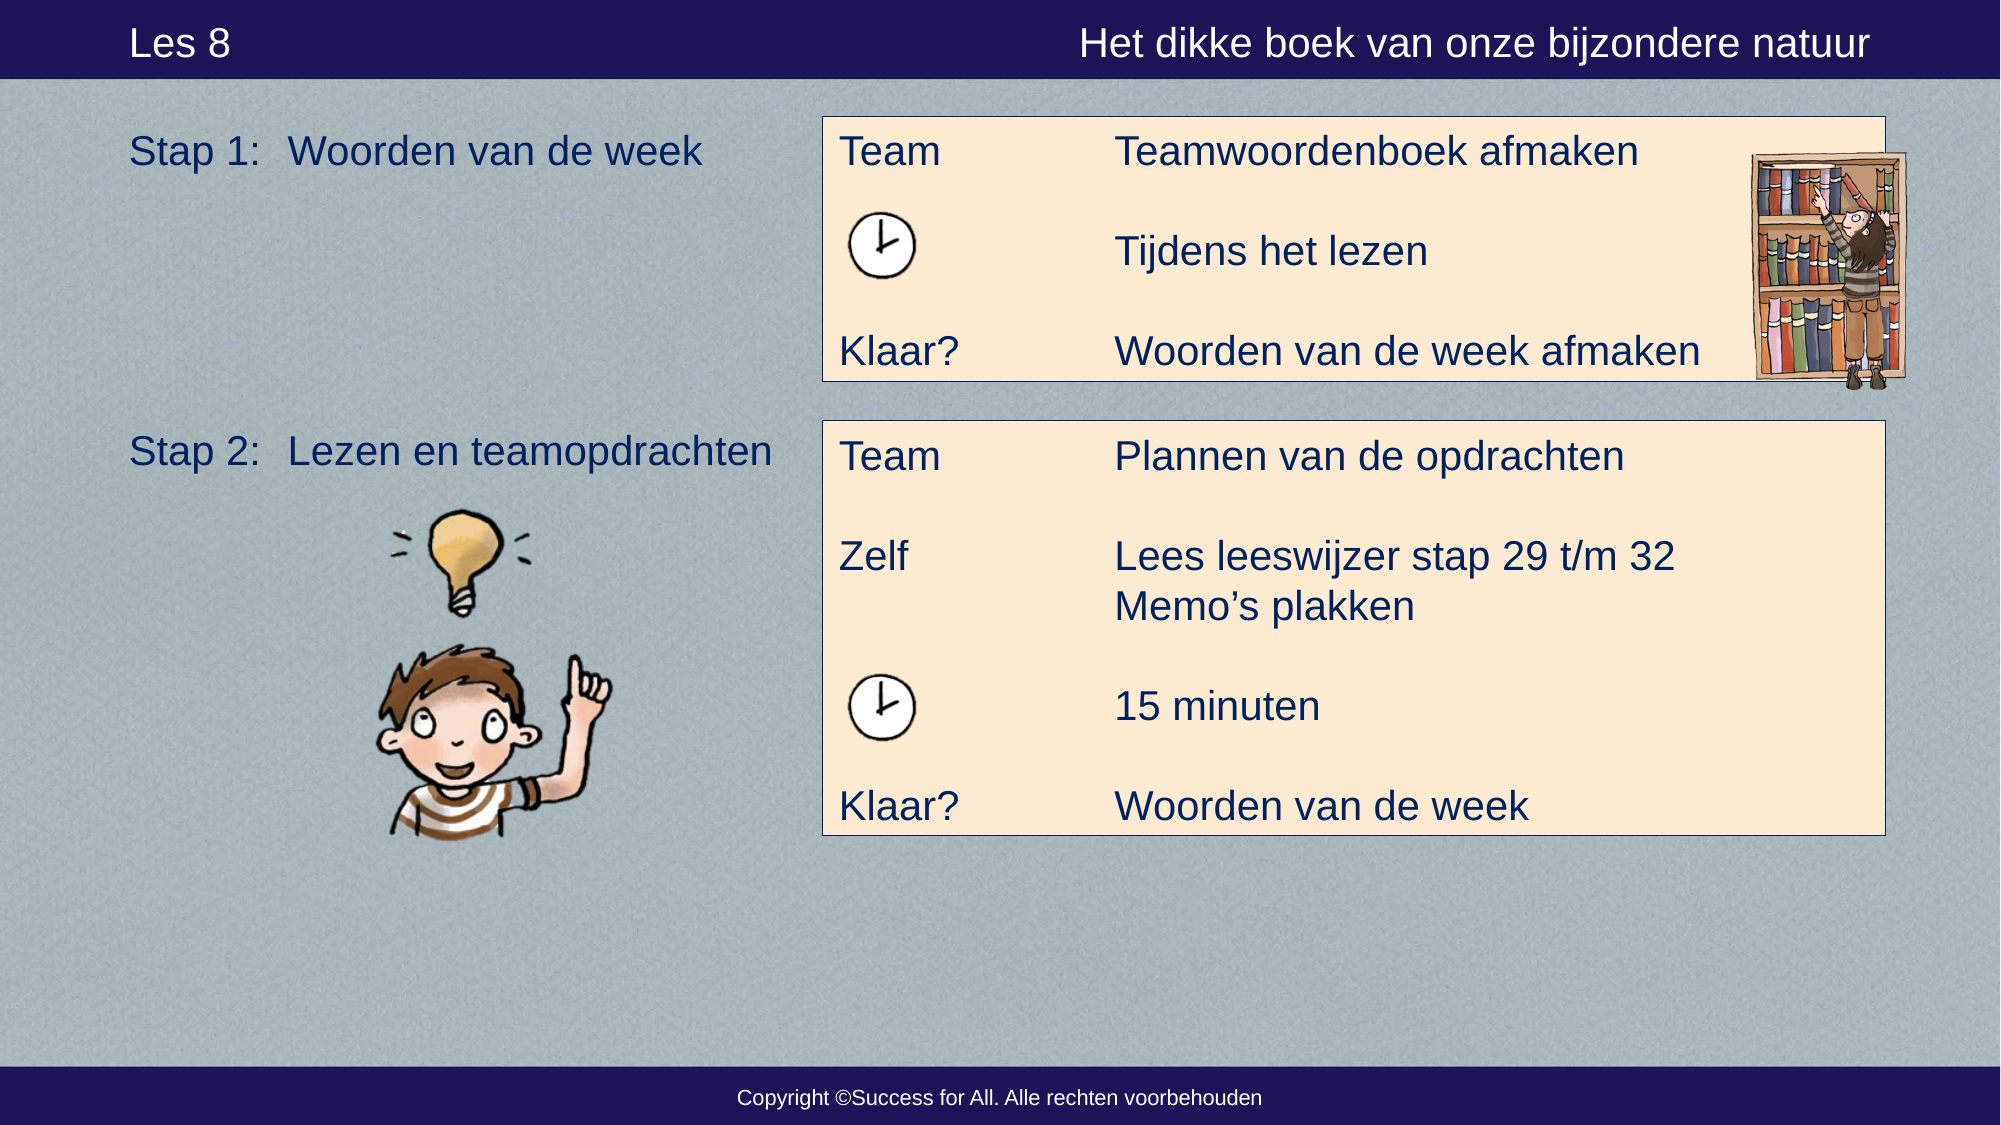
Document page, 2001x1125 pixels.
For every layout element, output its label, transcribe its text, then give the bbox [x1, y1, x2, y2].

text_box Copyright ©Success for All. Alle rechten voorbehouden [0, 1076, 2000, 1125]
text_box Het dikke boek van onze bijzondere natuur [999, 8, 1886, 73]
text_box Team Teamwoordenboek afmaken Tijdens het lezen Klaar? Woorden van de week afmaken [822, 116, 1886, 382]
text_box Les 8 [114, 8, 354, 73]
picture [0, 0, 2001, 1125]
text_box Stap 1: Woorden van de week Stap 2: Lezen en teamopdrachten [114, 116, 907, 532]
text_box Team Plannen van de opdrachten Zelf Lees leeswijzer stap 29 t/m 32 Memo’s plakken 15 minuten Klaar? Woorden van de week [822, 420, 1886, 836]
